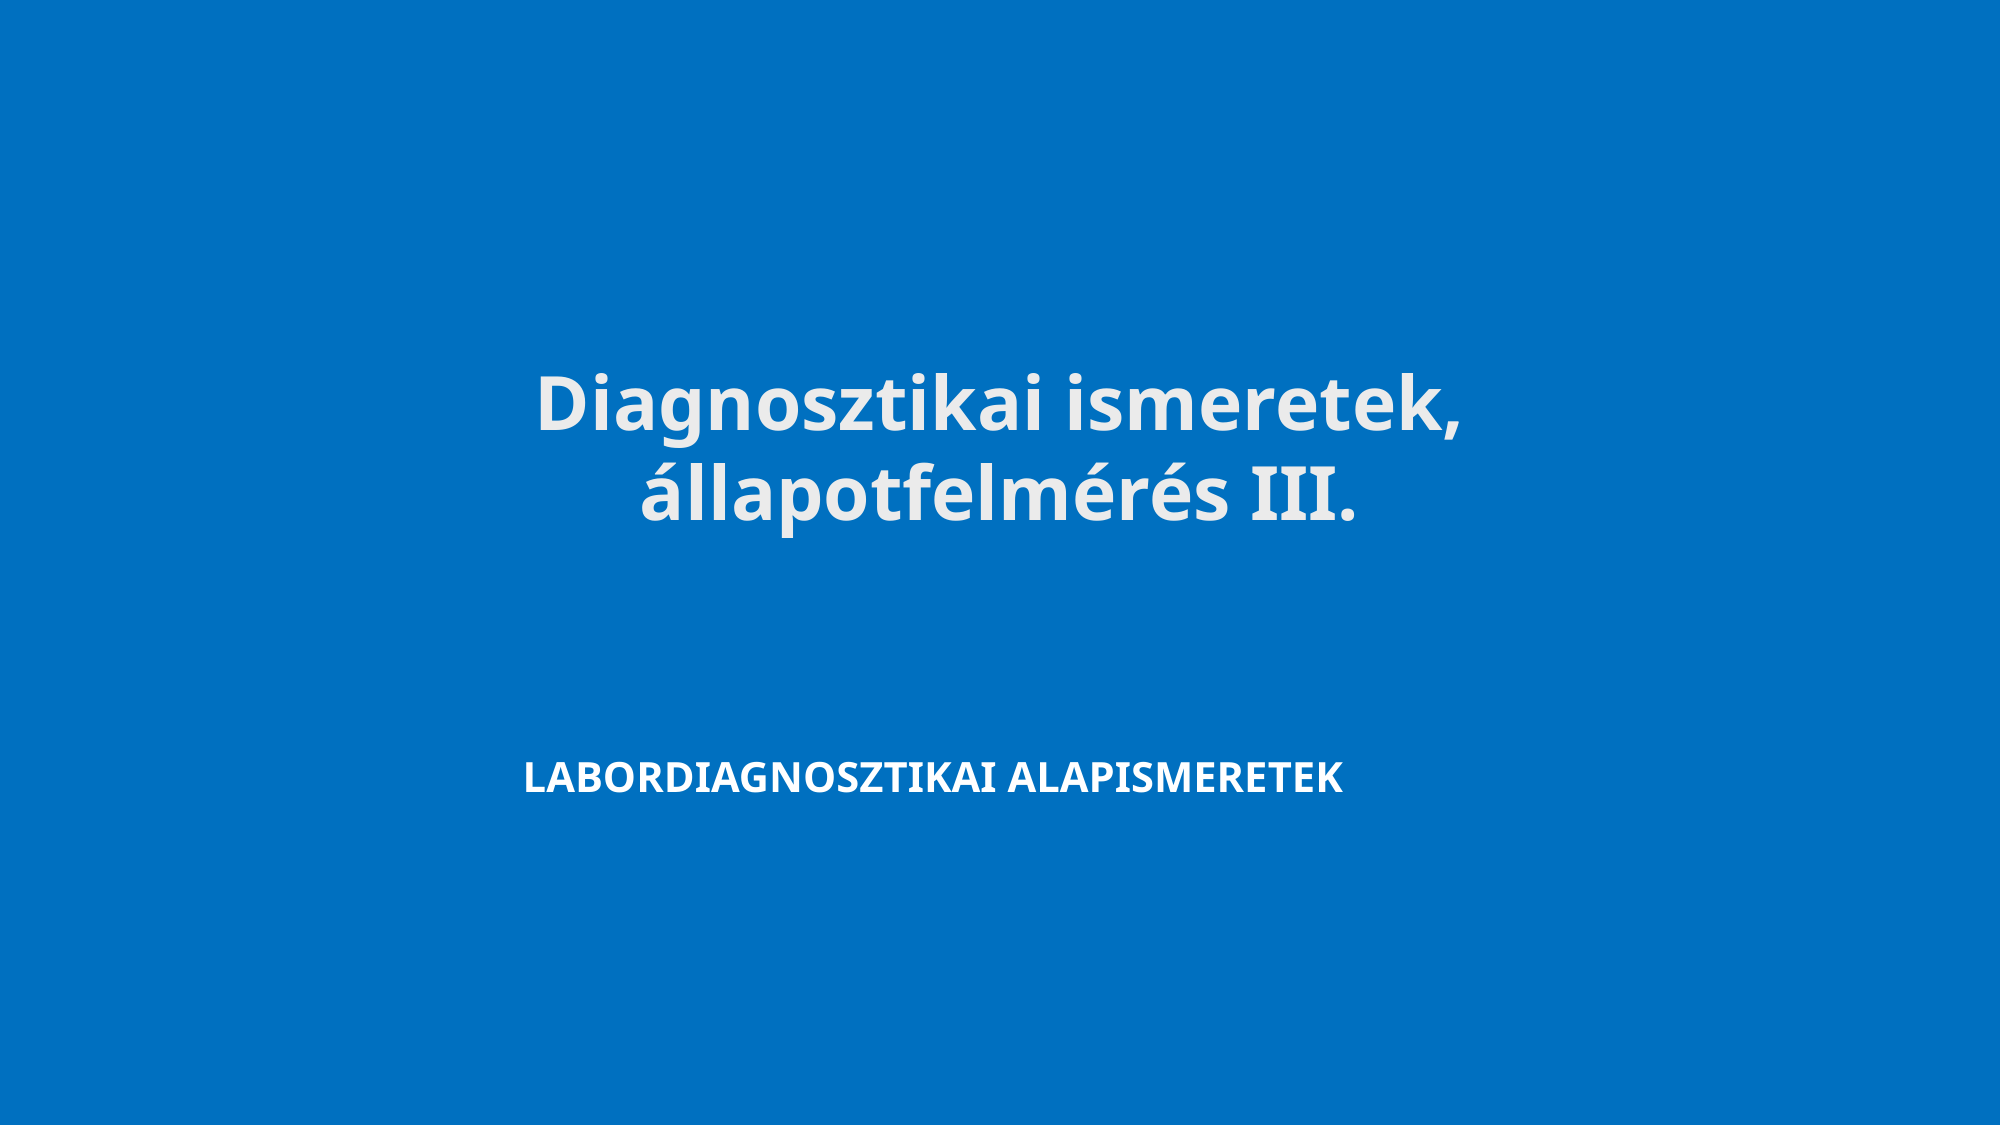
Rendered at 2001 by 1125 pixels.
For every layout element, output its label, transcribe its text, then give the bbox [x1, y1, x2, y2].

subtitle Labordiagnosztikai alapismeretek [214, 743, 1663, 885]
title Diagnosztikai ismeretek, állapotfelmérés III. [276, 371, 1724, 544]
